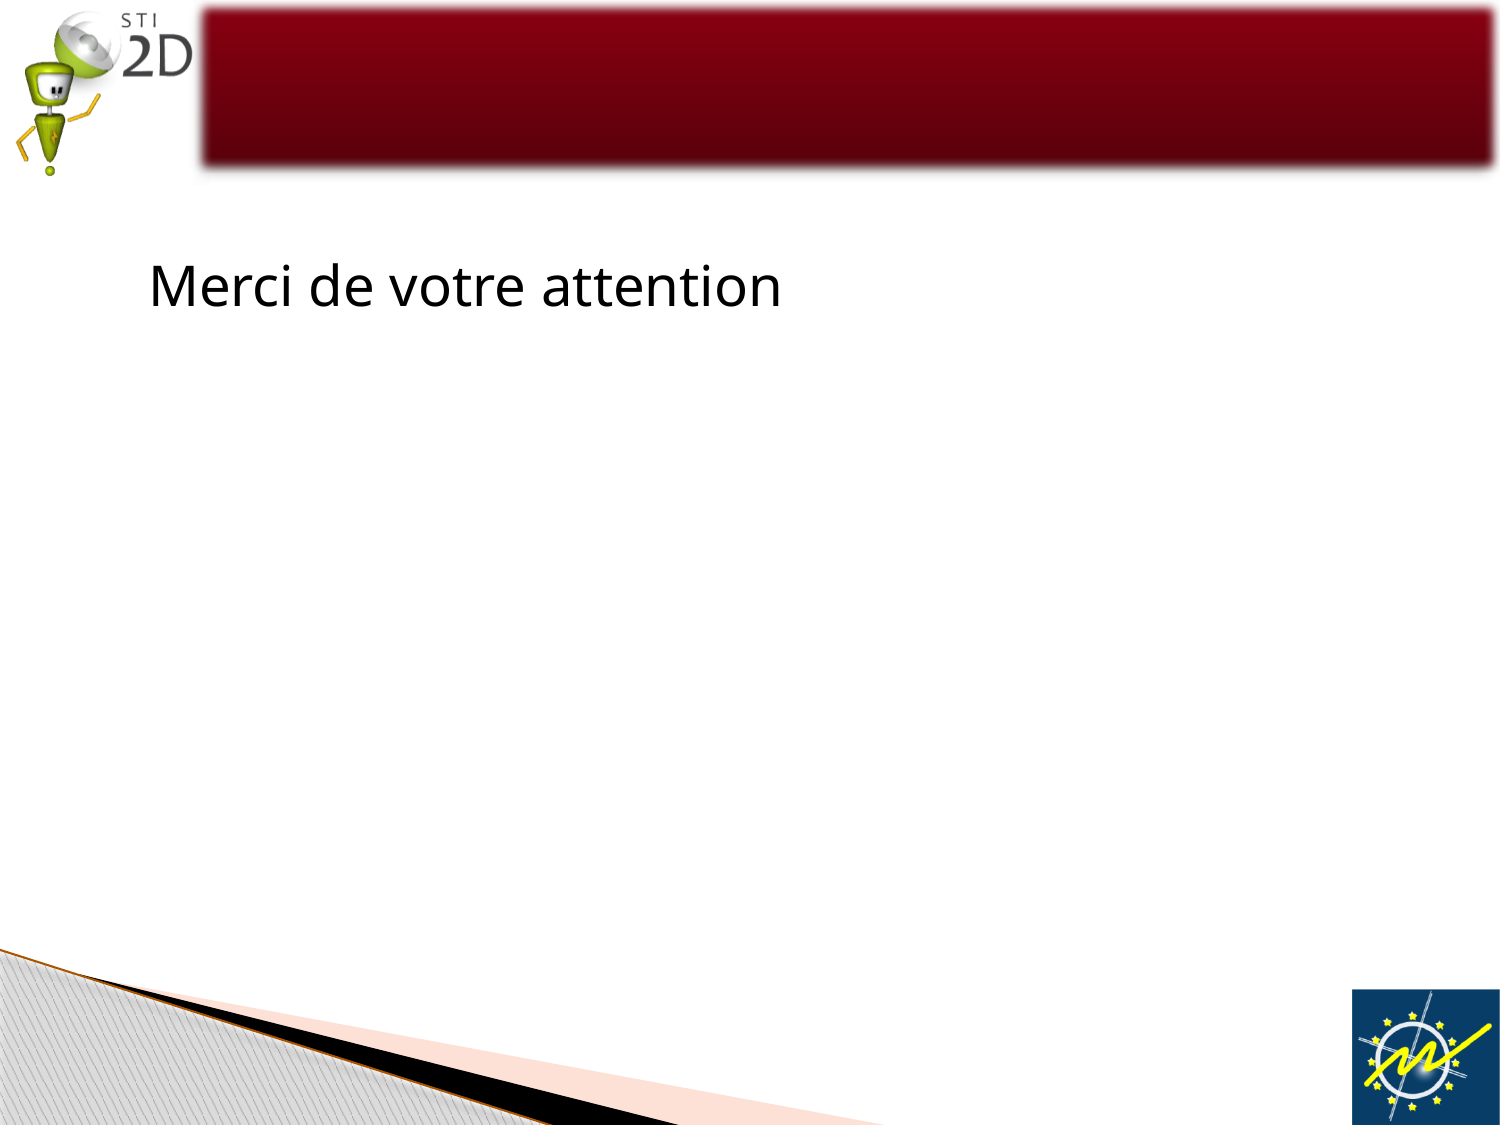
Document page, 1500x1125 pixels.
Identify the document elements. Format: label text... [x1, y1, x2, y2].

picture [1352, 989, 1500, 1125]
list Merci de votre attention [75, 243, 1425, 986]
